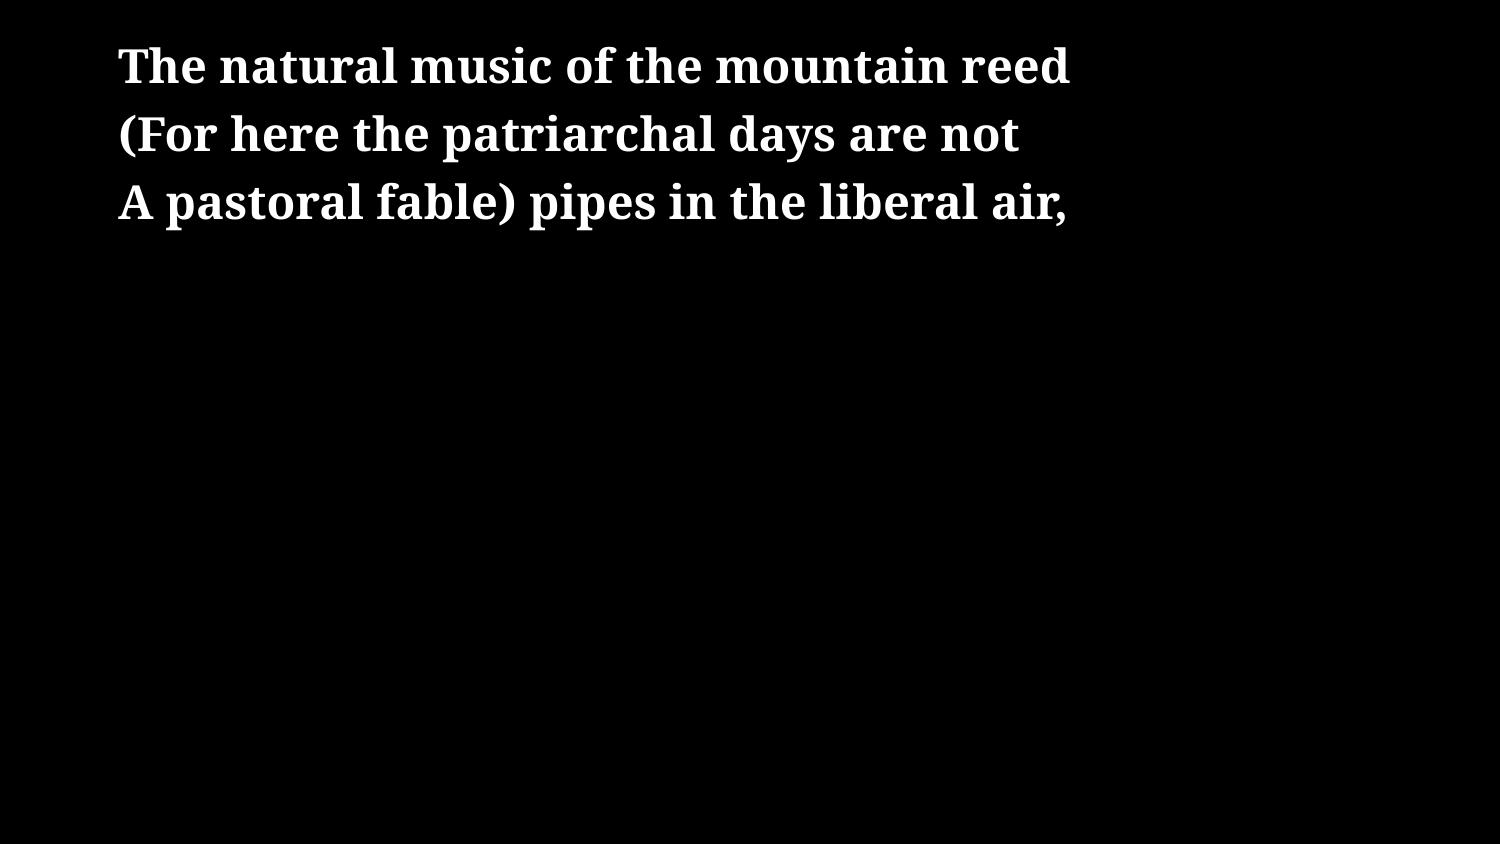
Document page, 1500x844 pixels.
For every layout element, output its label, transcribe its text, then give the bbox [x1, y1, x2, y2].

title The natural music of the mountain reed (For here the patriarchal days are not A pastoral fable) pipes in the liberal air, [103, 17, 1397, 299]
